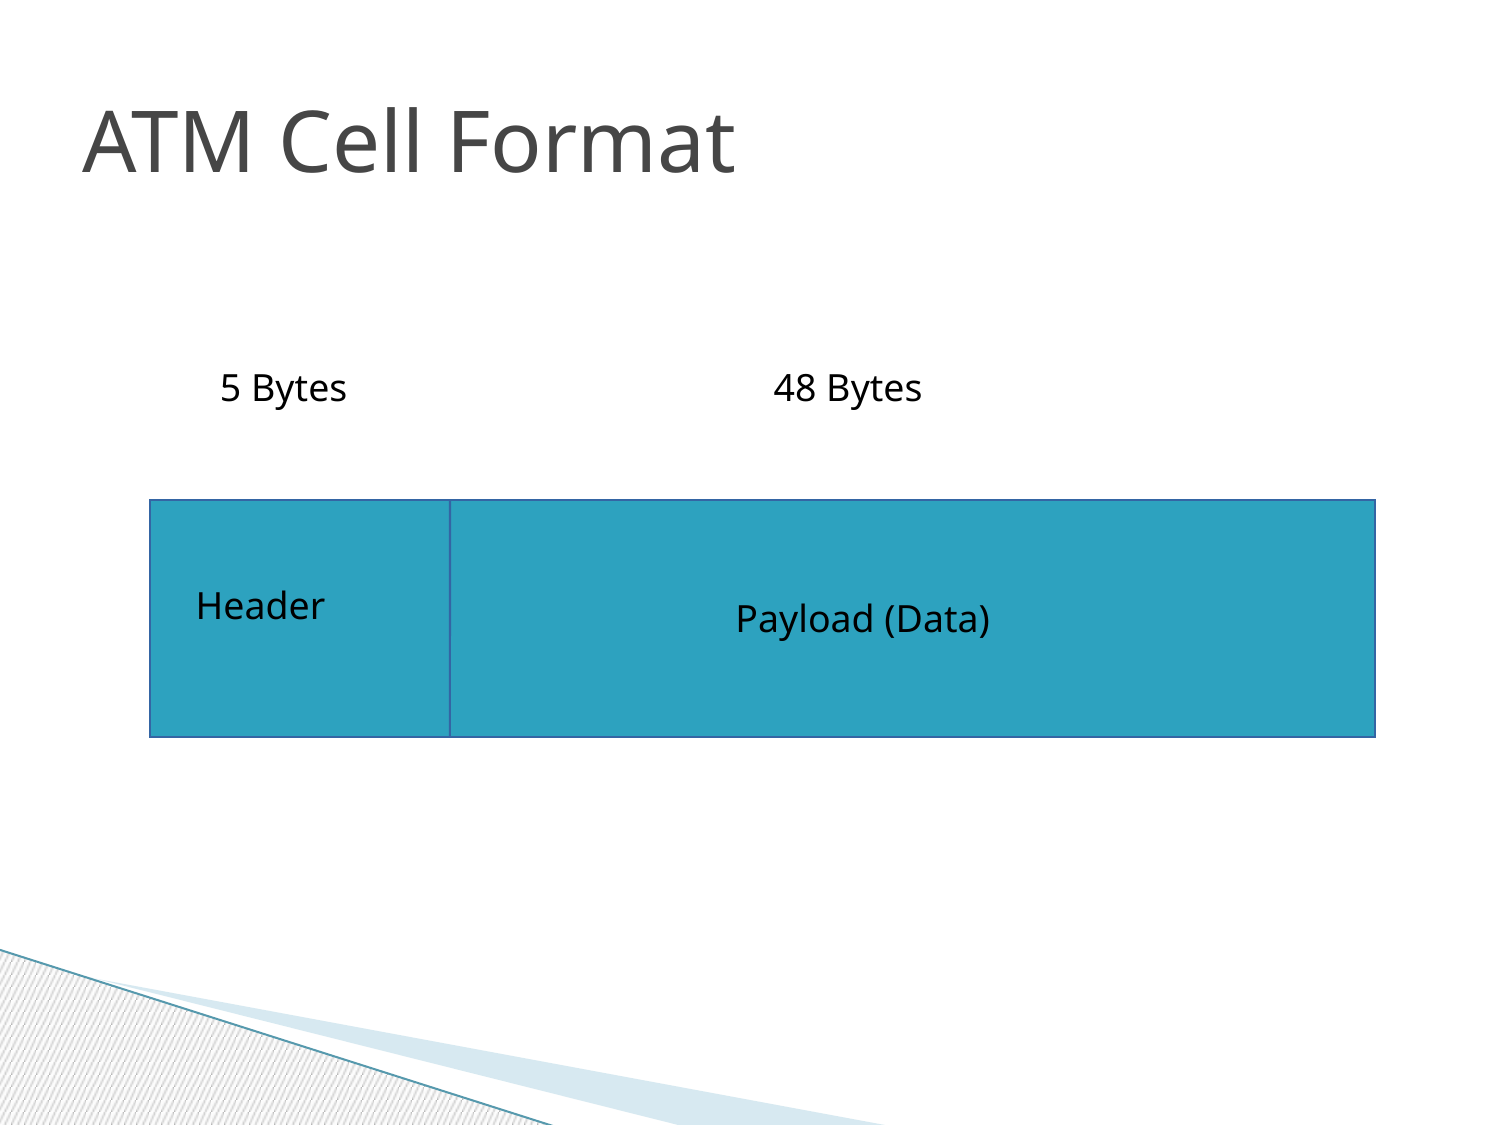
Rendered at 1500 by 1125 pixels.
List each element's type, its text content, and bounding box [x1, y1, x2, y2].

title ATM Cell Format [74, 44, 1426, 234]
text_box Header [188, 574, 333, 635]
text_box 5 Bytes [212, 356, 356, 417]
text_box [150, 499, 1375, 738]
picture [0, 952, 543, 1125]
text_box Payload (Data) [727, 587, 998, 648]
text_box 48 Bytes [766, 356, 931, 417]
